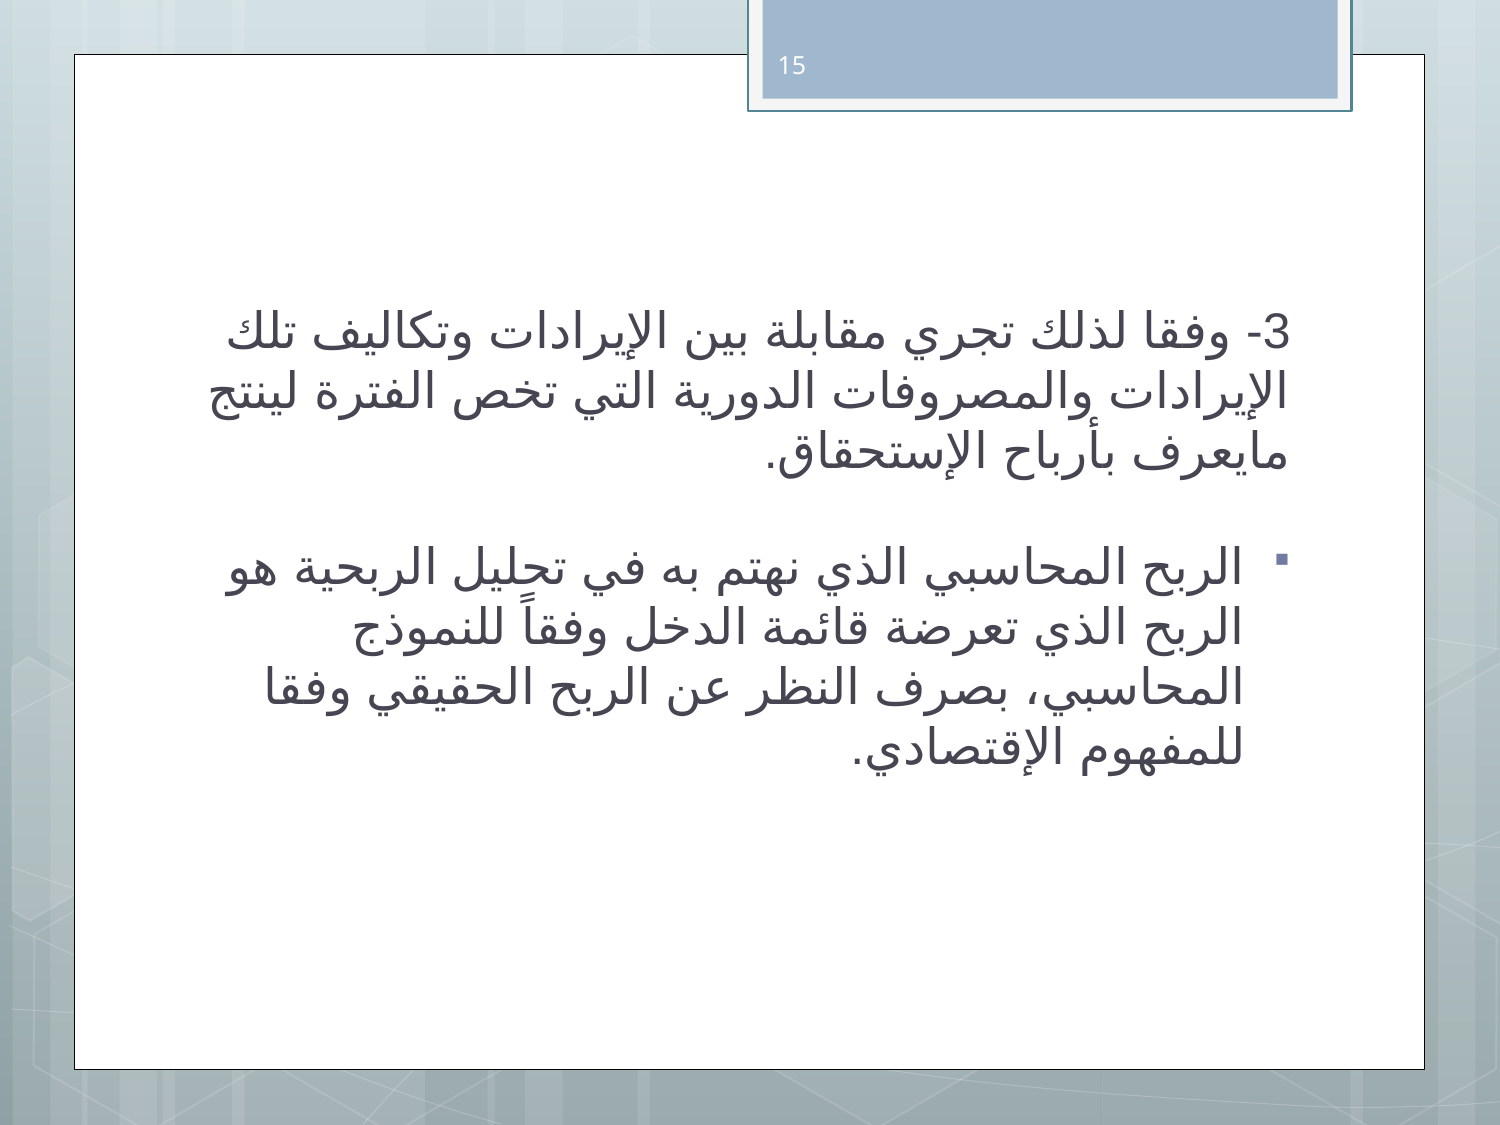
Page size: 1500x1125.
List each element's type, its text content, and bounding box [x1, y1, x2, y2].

list 3- وفقا لذلك تجري مقابلة بين الإيرادات وتكاليف تلك الإيرادات والمصروفات الدورية التي تخص الفترة لينتج مايعرف بأرباح الإستحقاق. الربح المحاسبي الذي نهتم به في تحليل الربحية هو الربح الذي تعرضة قائمة الدخل وفقاً للنموذج المحاسبي، بصرف النظر عن الربح الحقيقي وفقا للمفهوم الإقتصادي. [171, 290, 1317, 894]
slide_number 15 [762, 36, 982, 97]
